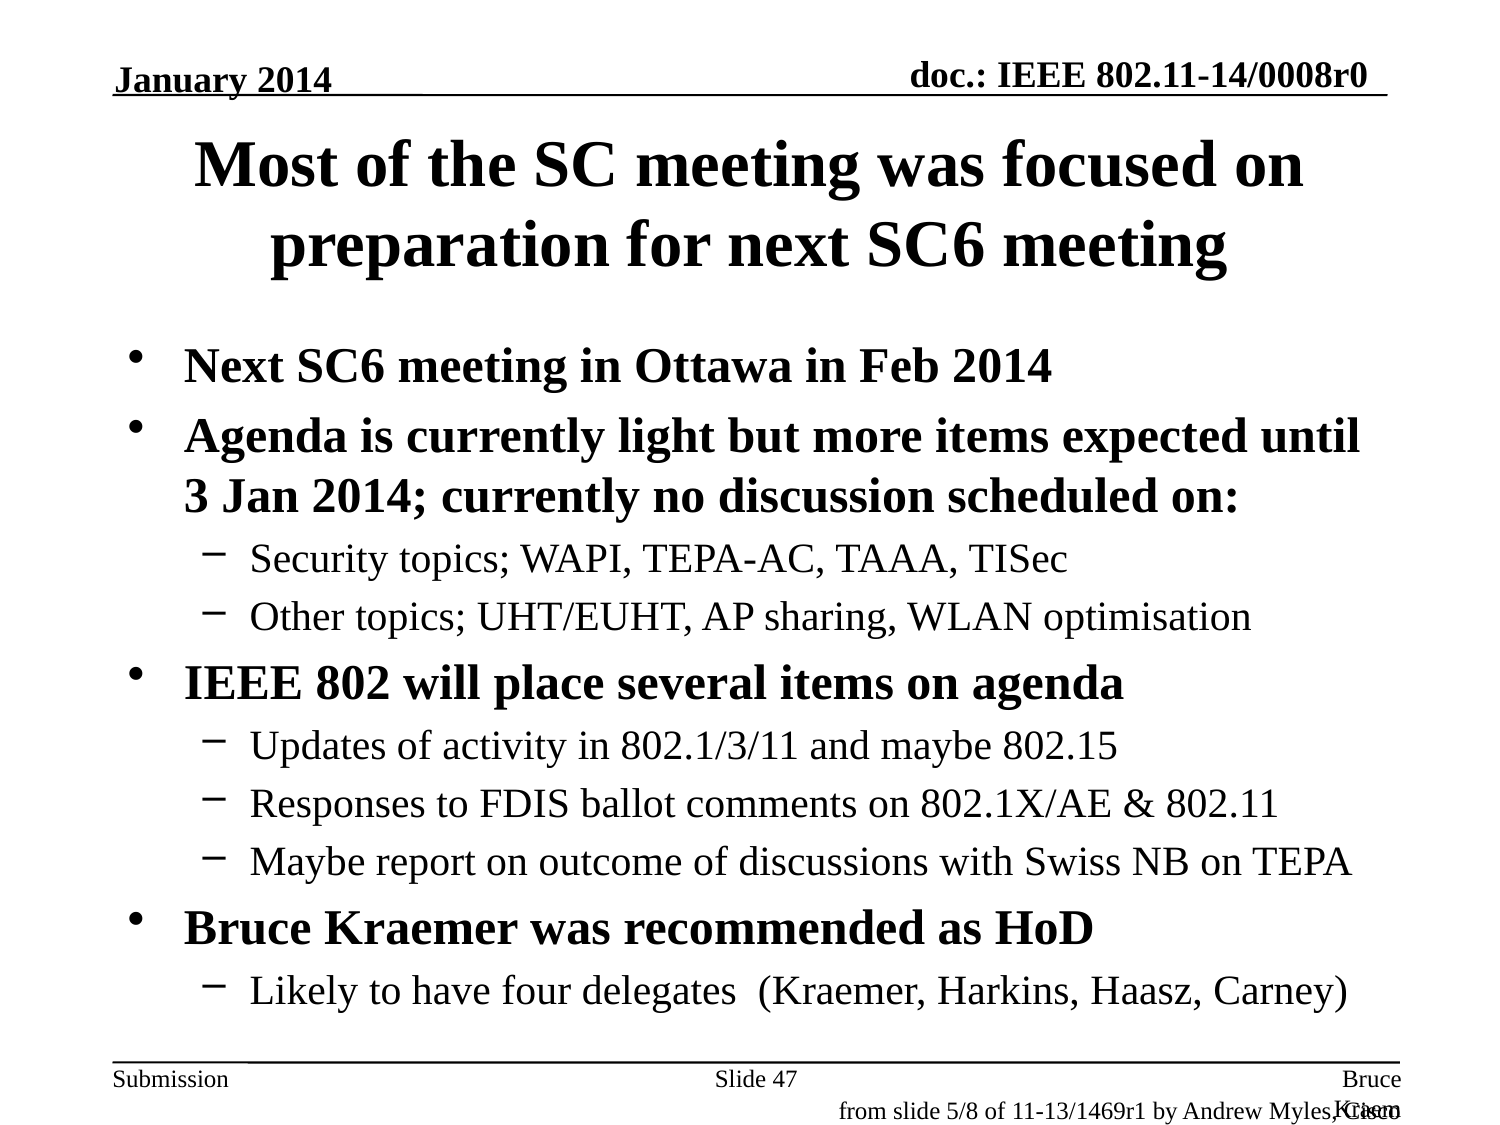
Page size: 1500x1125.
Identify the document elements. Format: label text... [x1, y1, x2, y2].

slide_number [114, 54, 374, 100]
list Next SC6 meeting in Ottawa in Feb 2014 Agenda is currently light but more items expected until 3 Jan 2014; currently no discussion scheduled on: Security topics; WAPI, TEPA-AC, TAAA, TISec Other topics; UHT/EUHT, AP sharing, WLAN optimisation IEEE 802 will place several items on agenda Updates of activity in 802.1/3/11 and maybe 802.15 Responses to FDIS ballot comments on 802.1X/AE & 802.11 Maybe report on outcome of discussions with Swiss NB on TEPA Bruce Kraemer was recommended as HoD Likely to have four delegates (Kraemer, Harkins, Haasz, Carney) [112, 324, 1388, 1000]
slide_number Slide 47 [712, 1062, 800, 1087]
footer Bruce Kraemer, Marvell [1325, 1062, 1402, 1087]
title Most of the SC meeting was focused on preparation for next SC6 meeting [112, 112, 1388, 288]
text_box from slide 5/8 of 11-13/1469r1 by Andrew Myles, Cisco [343, 1087, 1417, 1125]
